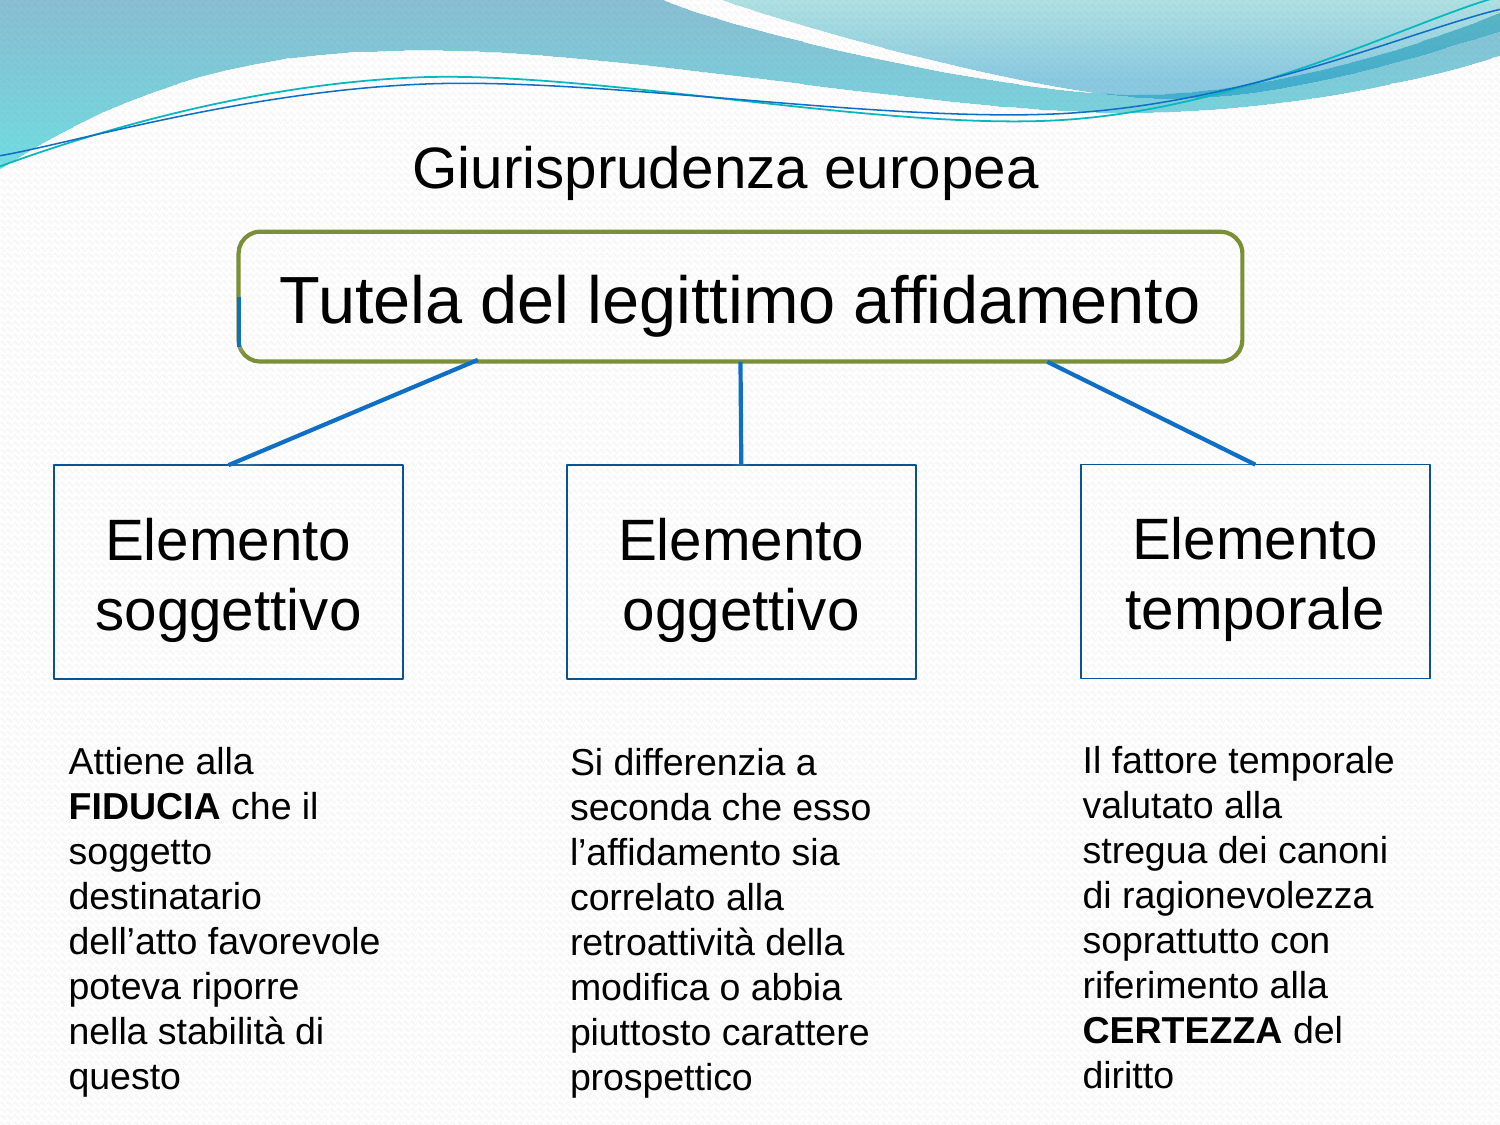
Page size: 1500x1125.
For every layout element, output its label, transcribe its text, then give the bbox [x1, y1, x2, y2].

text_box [1046, 361, 1256, 465]
text_box Elemento soggettivo [53, 464, 404, 680]
text_box Il fattore temporale valutato alla stregua dei canoni di ragionevolezza soprattutto con riferimento alla CERTEZZA del diritto [1067, 729, 1417, 1104]
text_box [228, 359, 479, 466]
text_box Tutela del legittimo affidamento [236, 229, 1245, 364]
text_box Attiene alla FIDUCIA che il soggetto destinatario dell’atto favorevole poteva riporre nella stabilità di questo [54, 729, 401, 1105]
text_box Elemento oggettivo [566, 464, 917, 680]
text_box Si differenzia a seconda che esso l’affidamento sia correlato alla retroattività della modifica o abbia piuttosto carattere prospettico [555, 730, 925, 1106]
text_box Giurisprudenza europea [311, 122, 1140, 207]
text_box Elemento temporale [1080, 464, 1431, 679]
